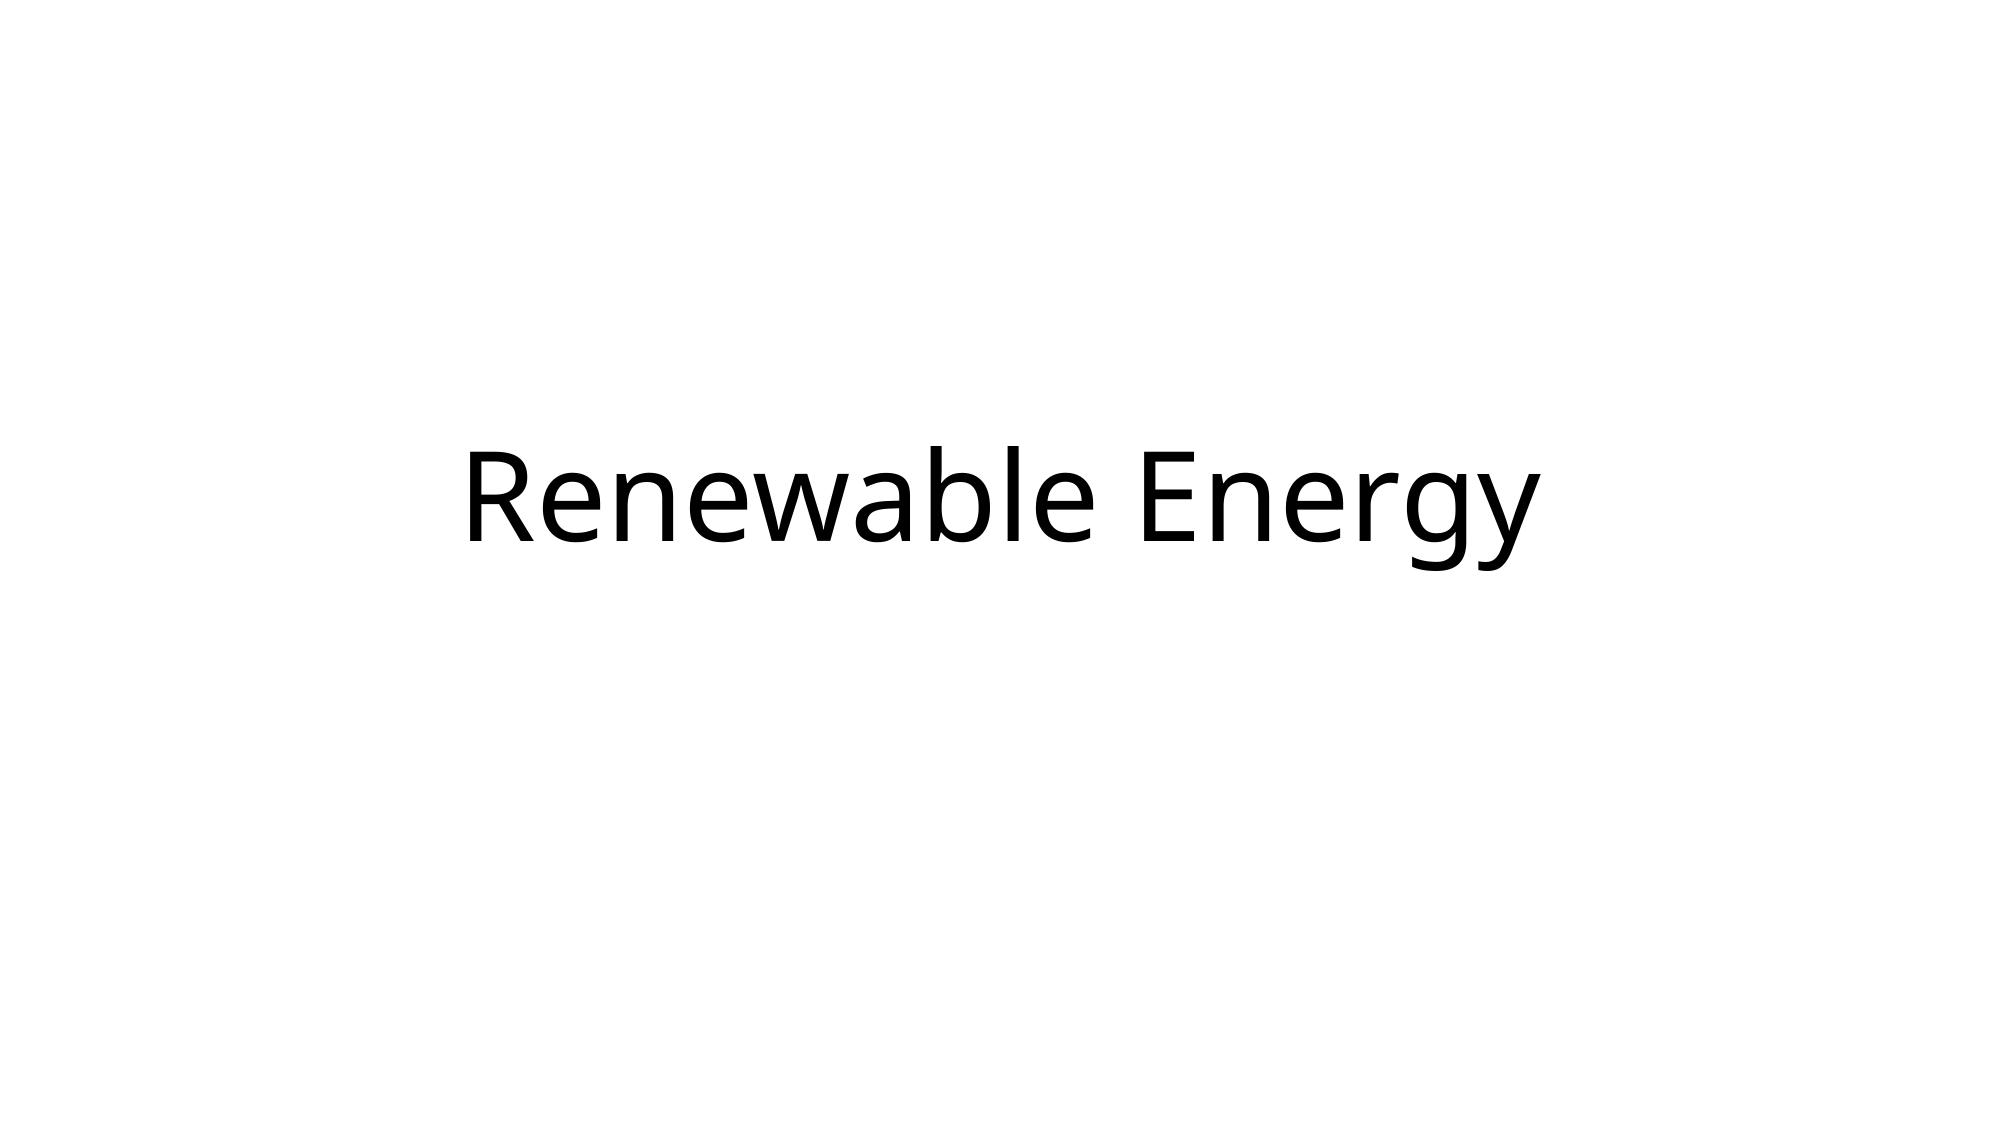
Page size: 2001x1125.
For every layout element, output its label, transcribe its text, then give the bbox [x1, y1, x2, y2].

title Renewable Energy [249, 184, 1750, 576]
